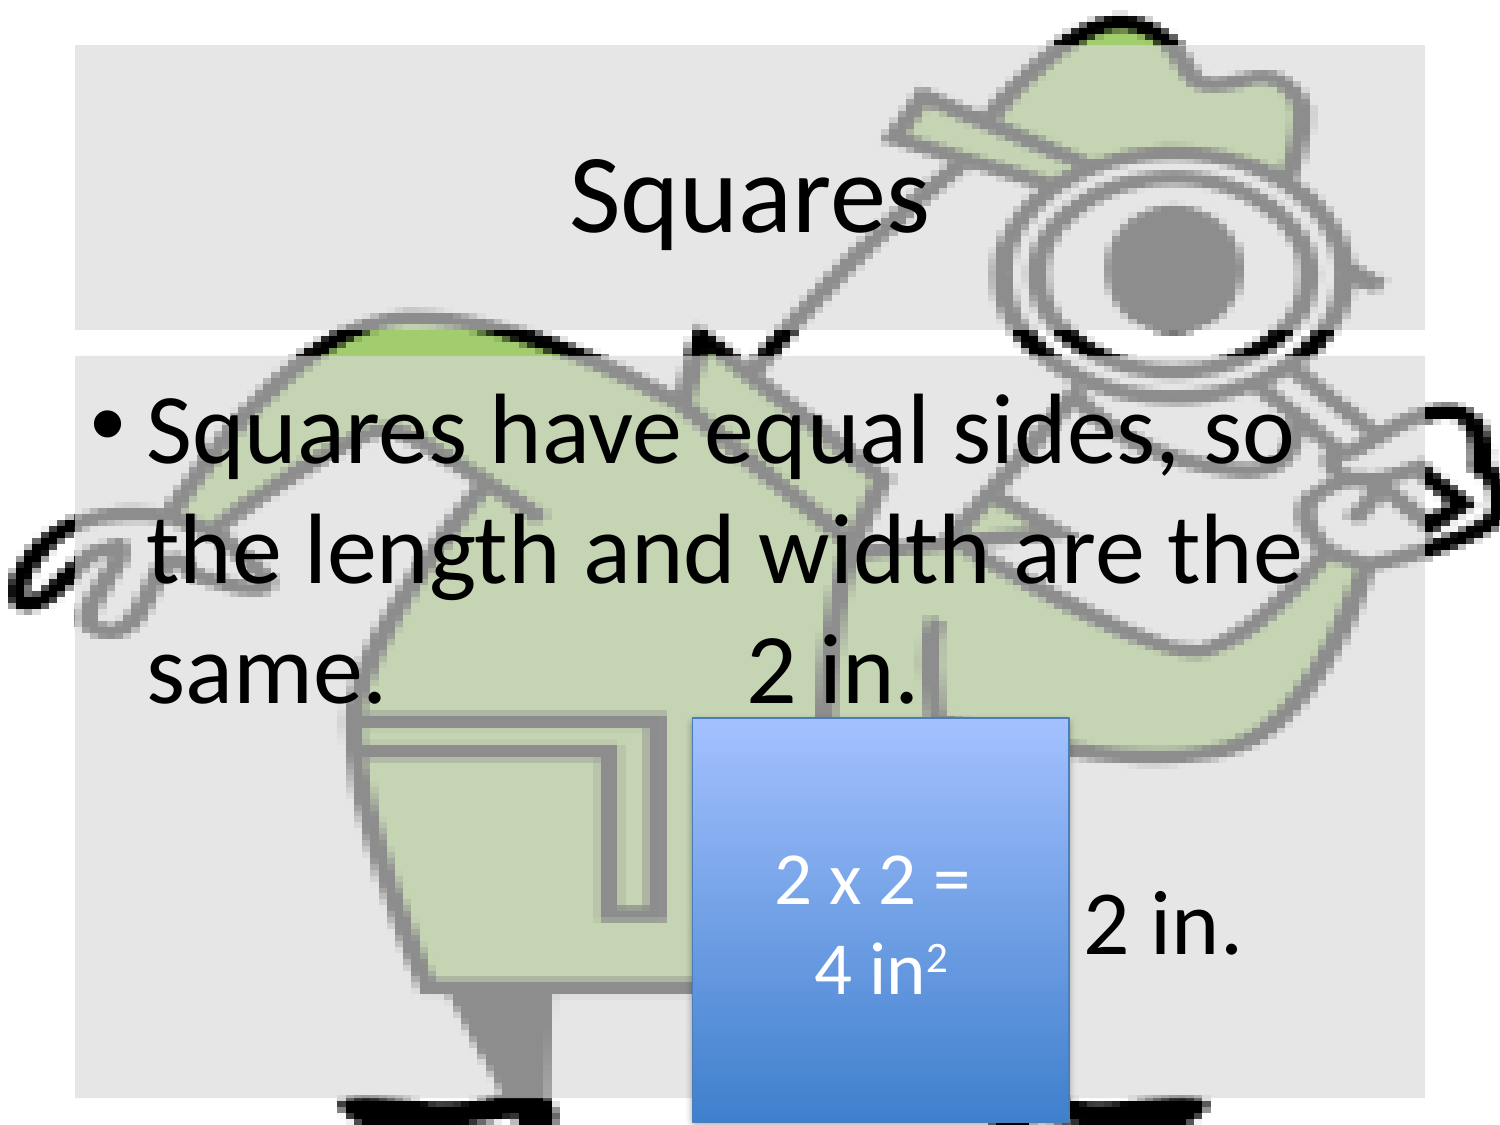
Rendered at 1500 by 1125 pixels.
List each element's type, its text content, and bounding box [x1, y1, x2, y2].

text_box 2 x 2 = 4 in2 [692, 717, 1070, 1123]
text_box 2 in. [1069, 855, 1306, 981]
list Squares have equal sides, so the length and width are the same. 2 in. [75, 355, 1425, 1099]
title Squares [75, 45, 1425, 330]
